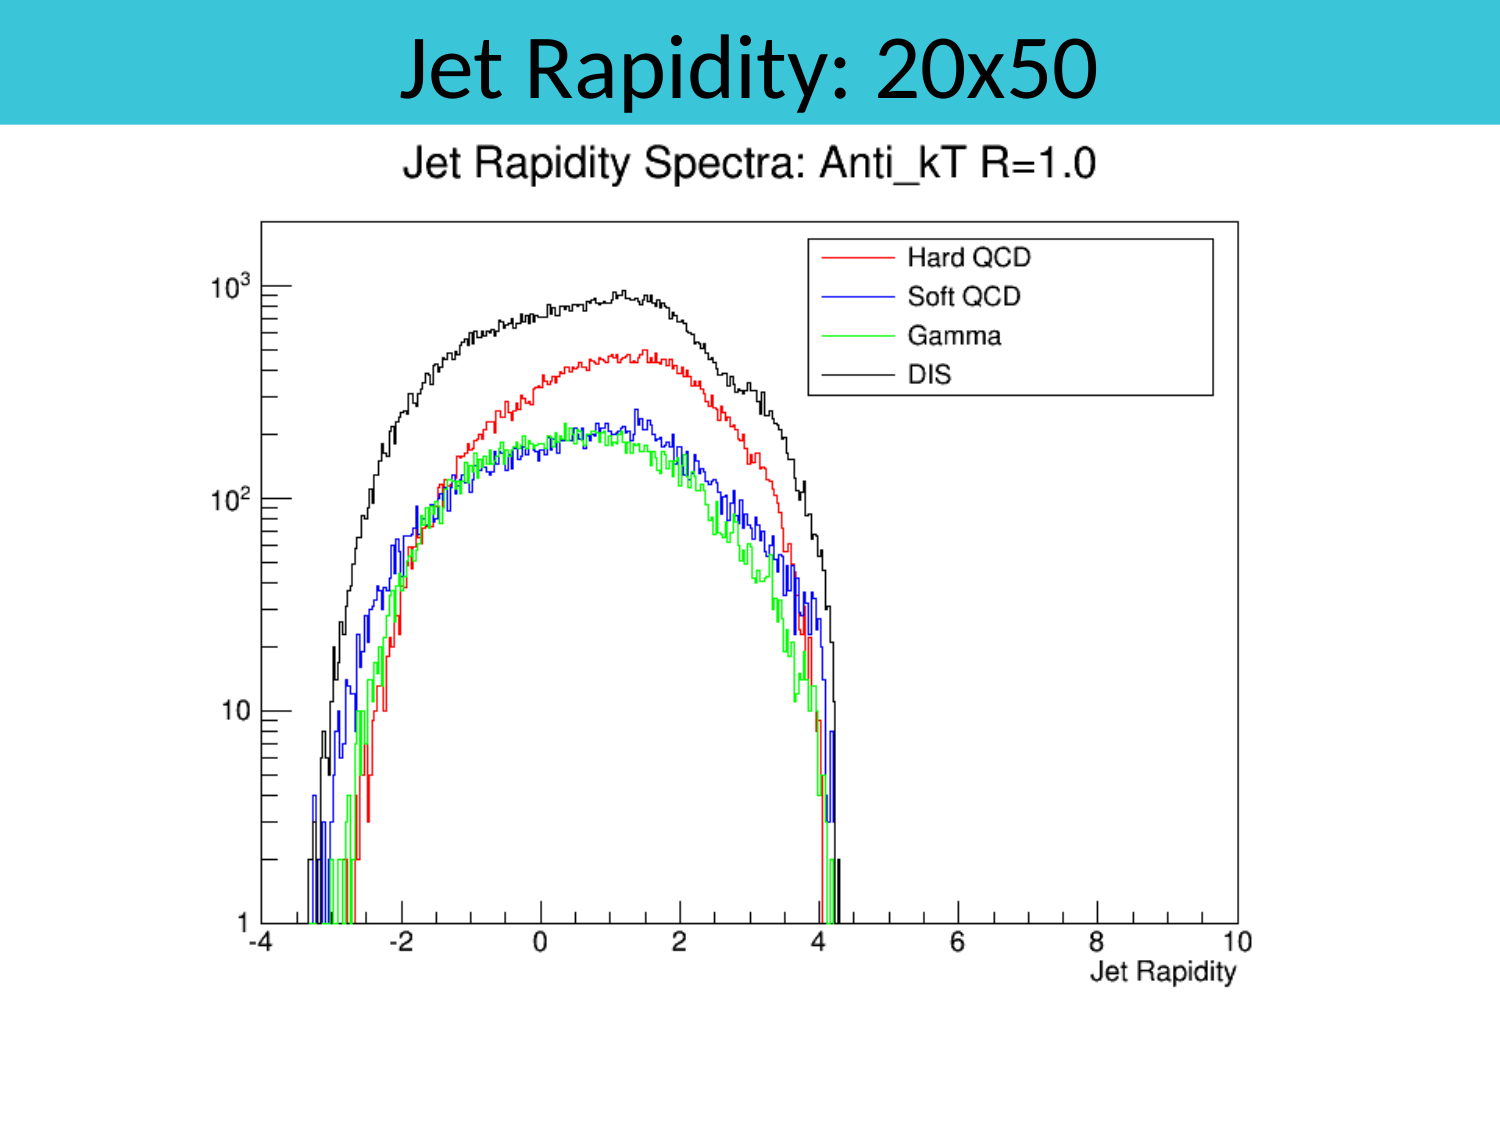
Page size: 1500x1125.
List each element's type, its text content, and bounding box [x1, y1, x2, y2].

picture [128, 126, 1372, 1020]
text_box Jet Rapidity: 20x50 [0, 0, 1500, 125]
